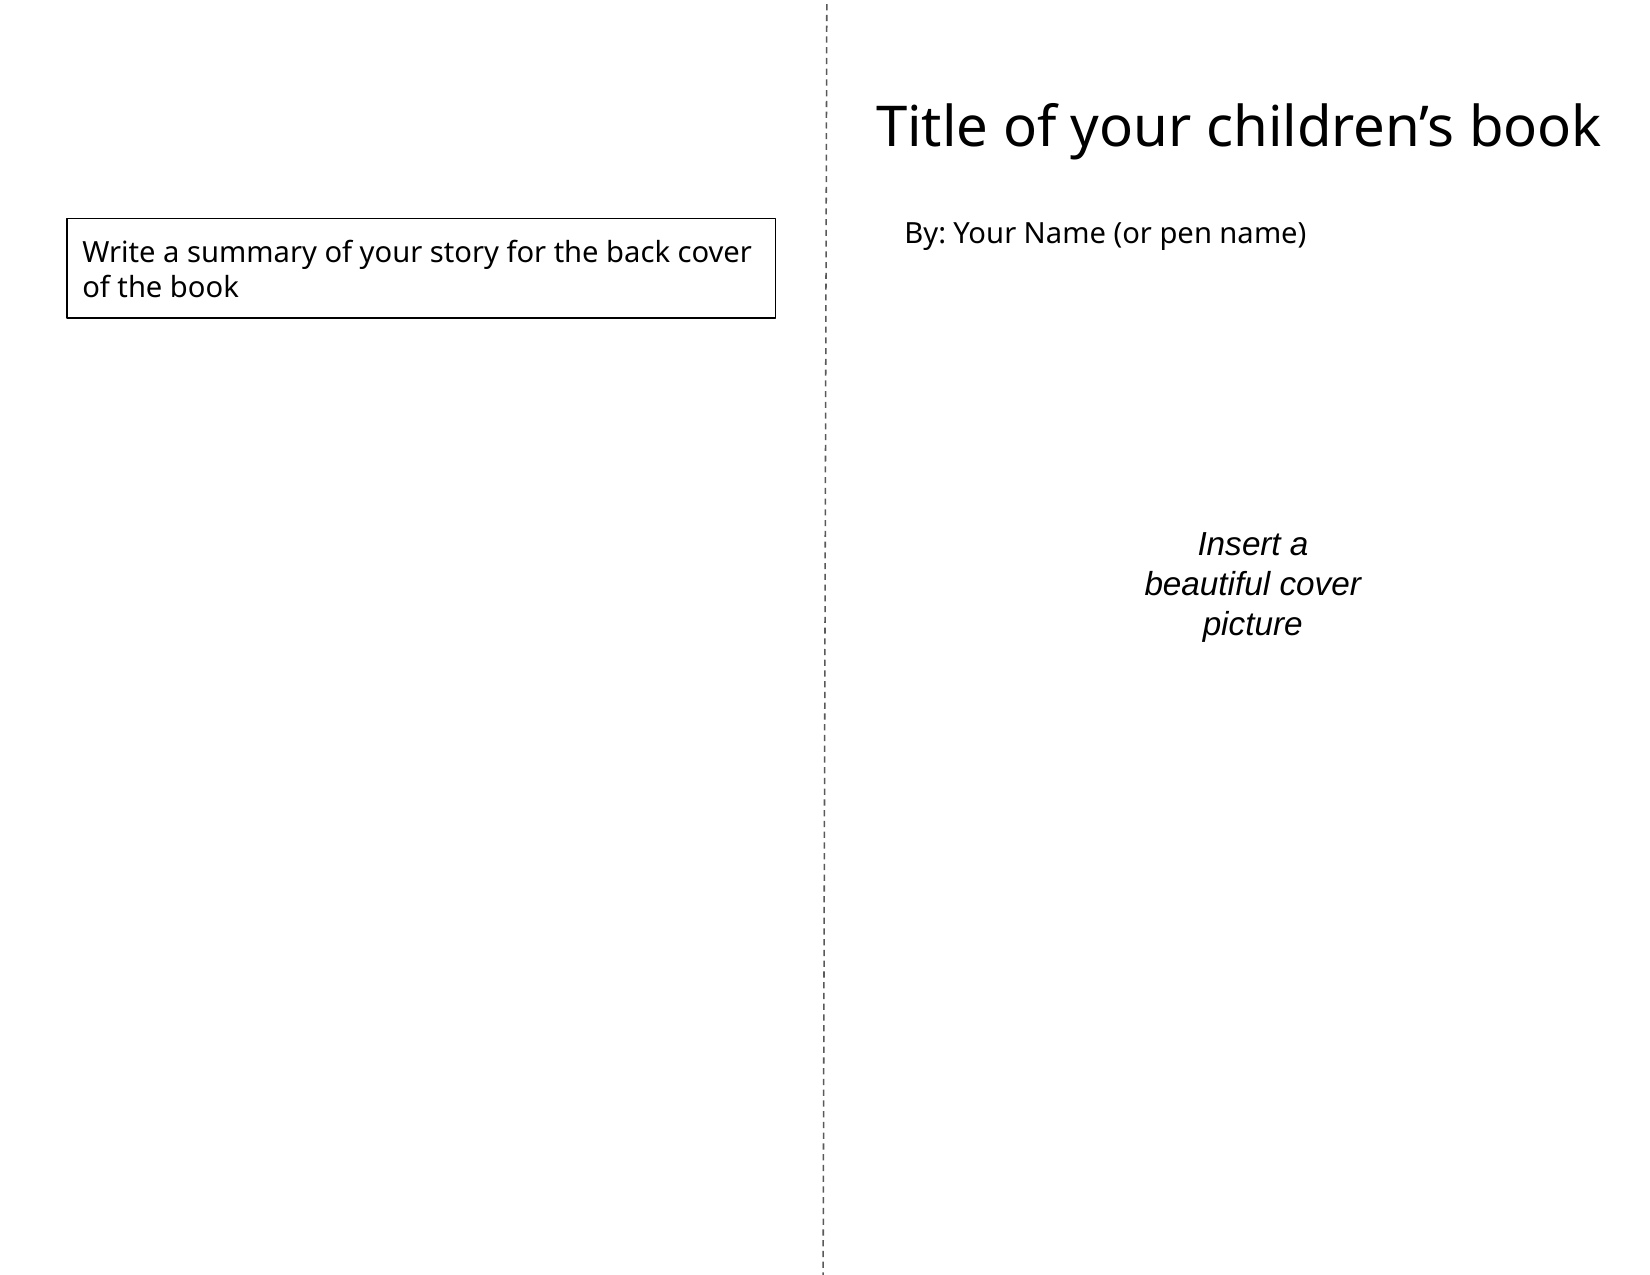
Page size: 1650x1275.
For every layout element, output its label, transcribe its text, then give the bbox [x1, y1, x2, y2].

text_box Insert a beautiful cover picture [1116, 507, 1389, 658]
text_box Title of your children’s book [859, 75, 1619, 173]
text_box Write a summary of your story for the back cover of the book [67, 218, 776, 319]
text_box By: Your Name (or pen name) [889, 199, 1598, 265]
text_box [822, 0, 828, 1275]
